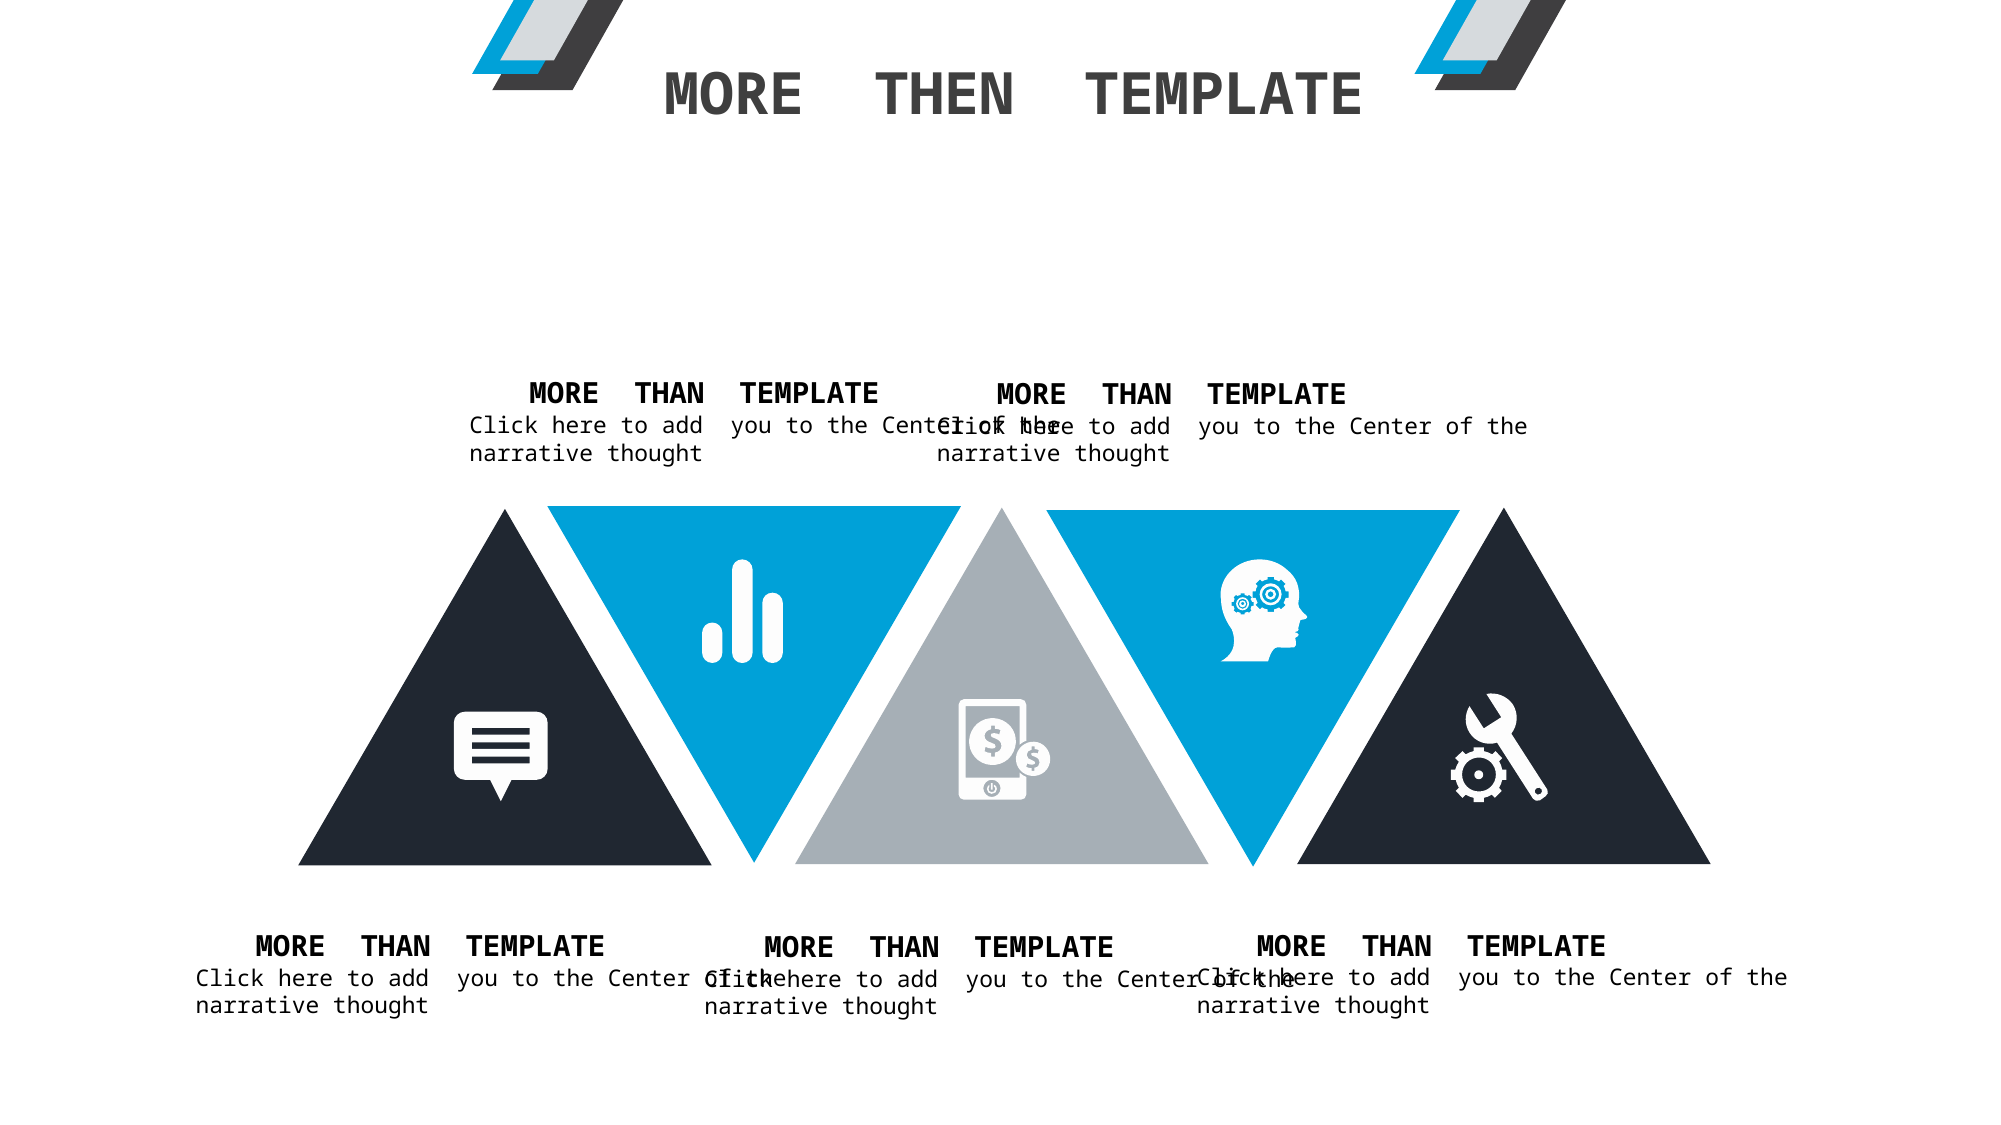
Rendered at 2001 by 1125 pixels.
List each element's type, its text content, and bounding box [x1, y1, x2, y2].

text_box MORE THEN TEMPLATE [619, 40, 1380, 136]
text_box MORE THAN TEMPLATE Click here to add you to the Center of the narrative thought [922, 364, 1571, 537]
text_box [298, 536, 712, 866]
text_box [472, 0, 624, 91]
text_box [1414, 0, 1567, 91]
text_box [958, 699, 1053, 800]
text_box MORE THAN TEMPLATE Click here to add you to the Center of the narrative thought [180, 916, 830, 1089]
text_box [453, 711, 548, 802]
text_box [1451, 691, 1549, 803]
text_box [795, 537, 1209, 865]
text_box MORE THAN TEMPLATE Click here to add you to the Center of the narrative thought [454, 363, 1103, 536]
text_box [1220, 559, 1312, 662]
text_box MORE THAN TEMPLATE Click here to add you to the Center of the narrative thought [1182, 915, 1831, 1088]
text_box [702, 559, 783, 663]
text_box [1061, 537, 1445, 867]
text_box [1297, 537, 1711, 865]
text_box [564, 536, 944, 863]
text_box MORE THAN TEMPLATE Click here to add you to the Center of the narrative thought [689, 917, 1338, 1090]
